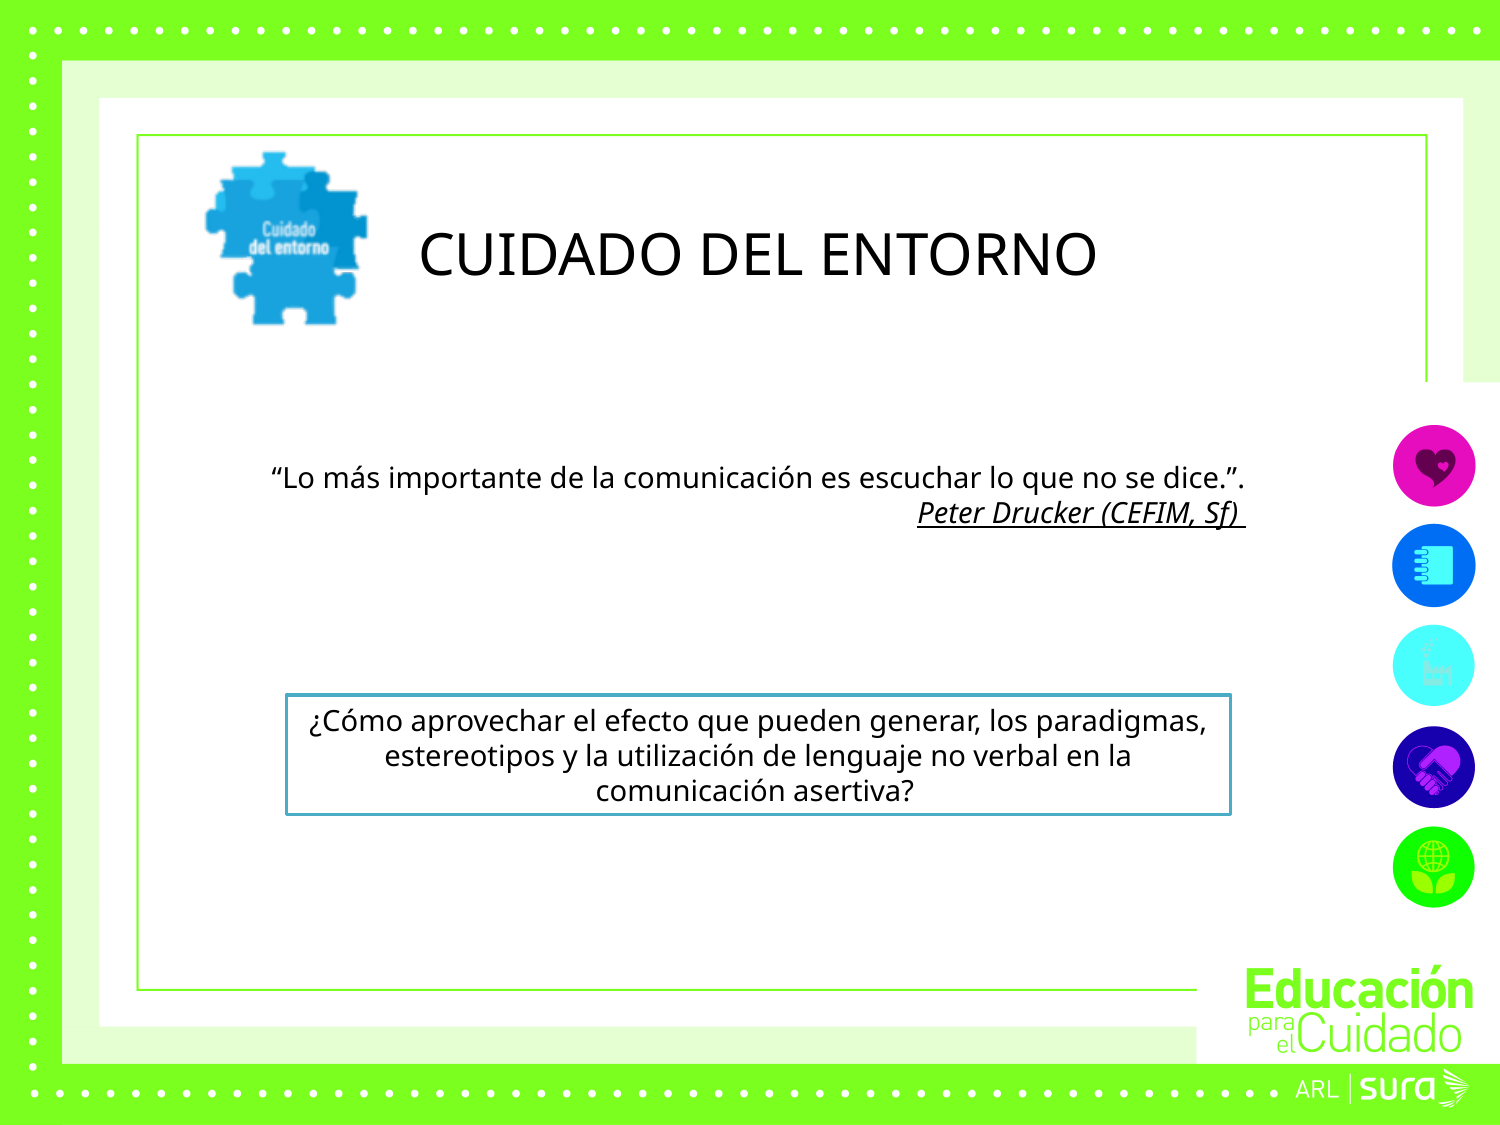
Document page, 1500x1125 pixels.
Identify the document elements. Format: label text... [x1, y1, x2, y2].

text_box CUIDADO DEL ENTORNO [403, 210, 1115, 295]
text_box “Lo más importante de la comunicación es escuchar lo que no se dice.”. Peter Drucker (CEFIM, Sf) [256, 452, 1261, 538]
picture [0, 0, 1500, 1125]
text_box ¿Cómo aprovechar el efecto que pueden generar, los paradigmas, estereotipos y la utilización de lenguaje no verbal en la comunicación asertiva? [284, 693, 1233, 817]
